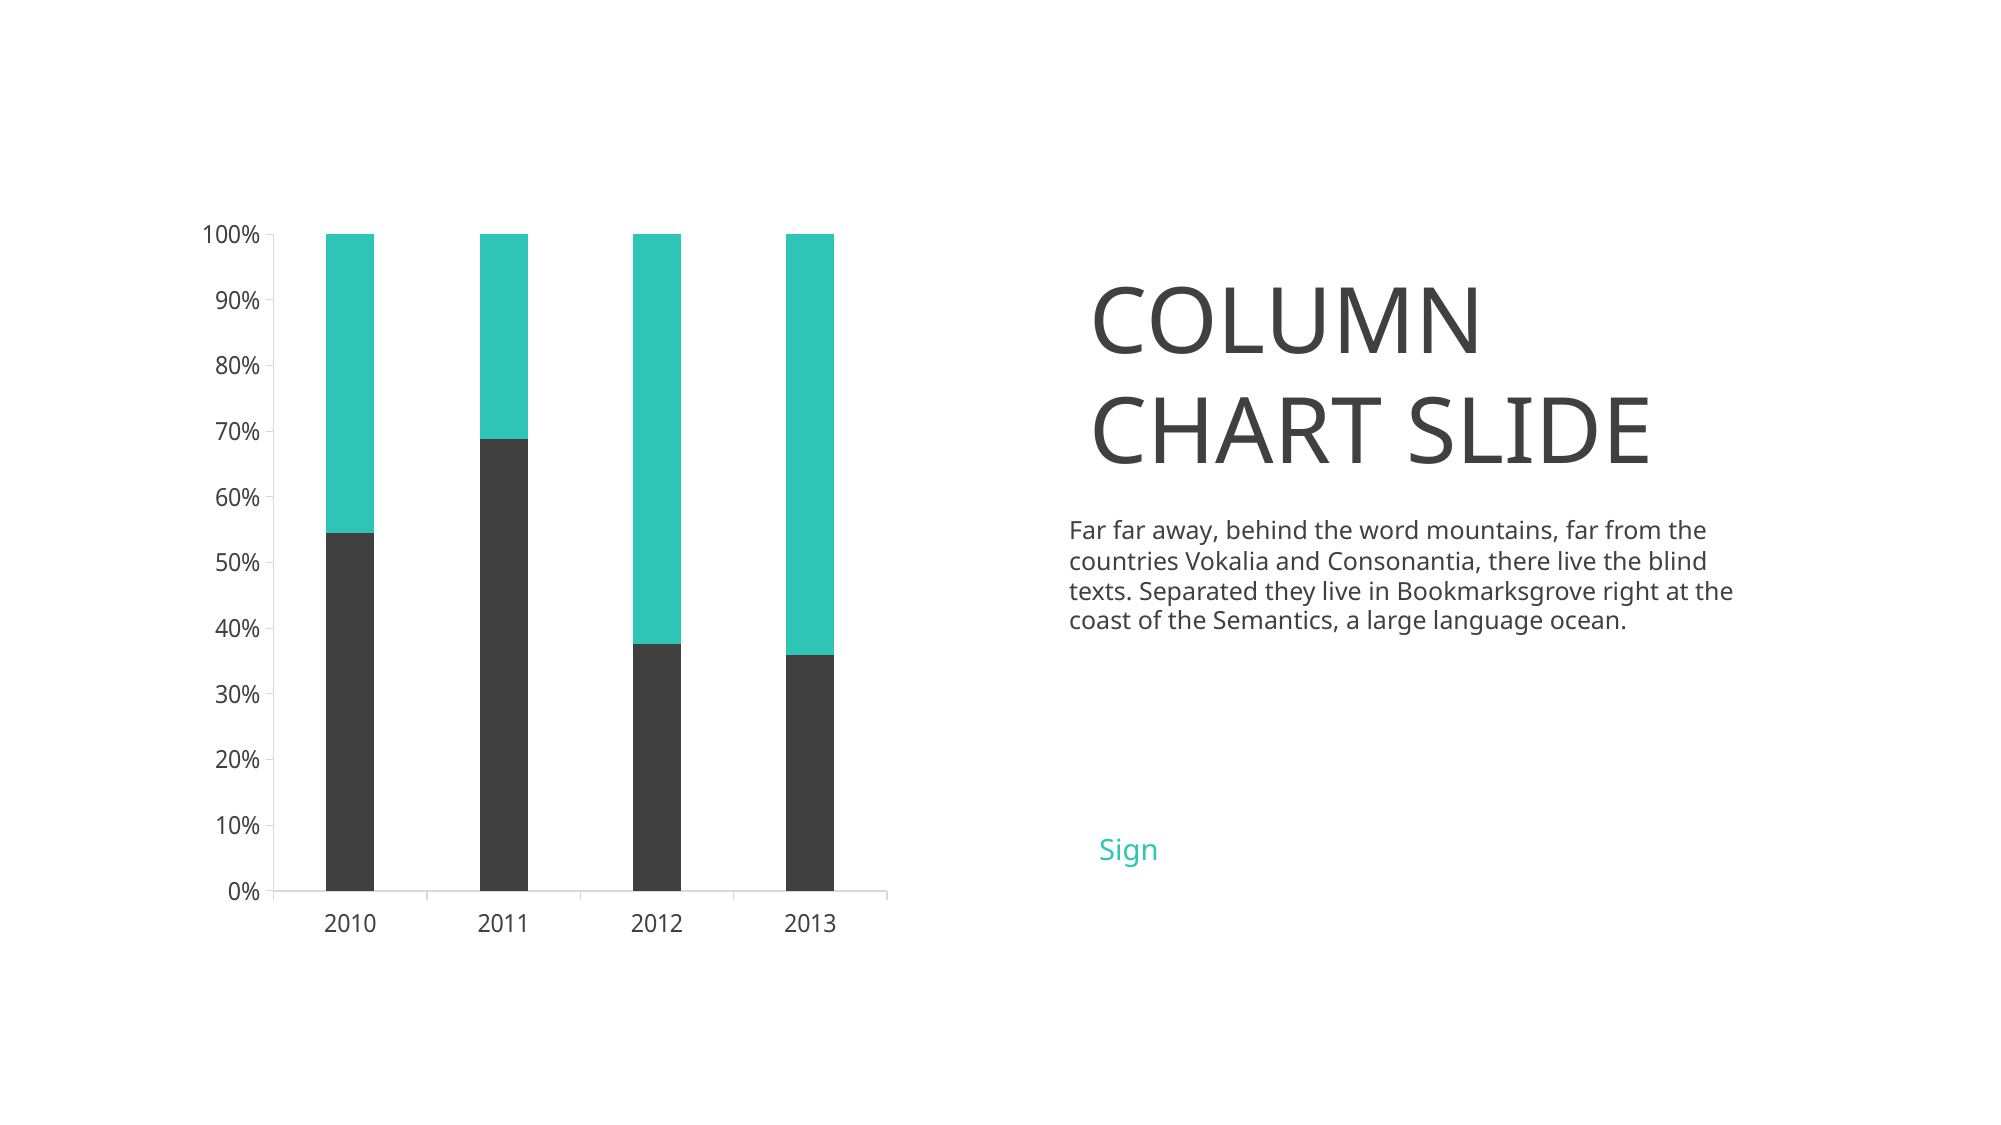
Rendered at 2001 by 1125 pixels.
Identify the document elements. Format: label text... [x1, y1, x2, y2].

text_box COLUMN CHART SLIDE [1075, 254, 1669, 490]
text_box Sign [1084, 823, 1174, 874]
text_box Far far away, behind the word mountains, far from the countries Vokalia and Consonantia, there live the blind texts. Separated they live in Bookmarksgrove right at the coast of the Semantics, a large language ocean. [1054, 507, 1783, 643]
chart [201, 199, 899, 969]
